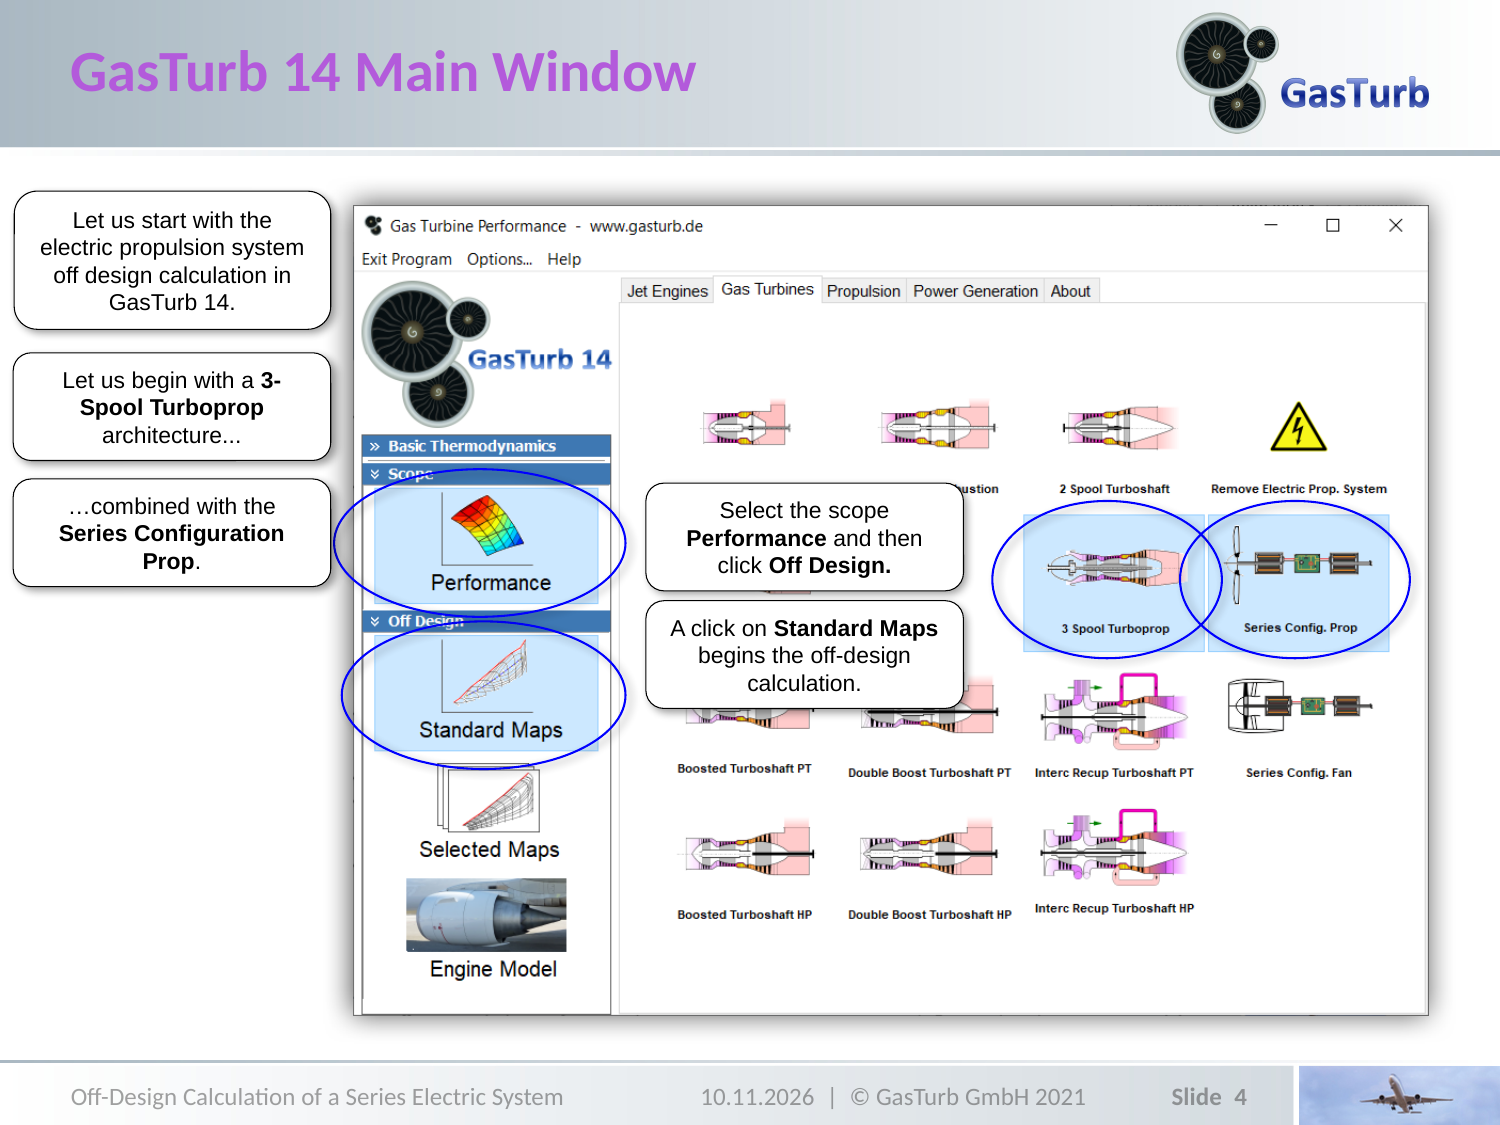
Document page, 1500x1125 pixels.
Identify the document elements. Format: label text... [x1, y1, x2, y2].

footer Off-Design Calculation of a Series Electric System [0, 1065, 665, 1125]
text_box …combined with the Series Configuration Prop. [13, 478, 331, 587]
text_box Let us start with the electric propulsion system off design calculation in GasTurb 14. [14, 191, 331, 330]
text_box [341, 506, 352, 580]
title GasTurb 14 Main Window [70, 0, 1164, 148]
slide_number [665, 1065, 827, 1125]
text_box Let us begin with a 3-Spool Turboprop architecture... [13, 352, 331, 461]
picture [0, 1060, 1500, 1125]
picture [0, 0, 1500, 156]
text_box [340, 666, 352, 725]
slide_number 4 [1234, 1065, 1294, 1125]
picture [352, 205, 1429, 1016]
